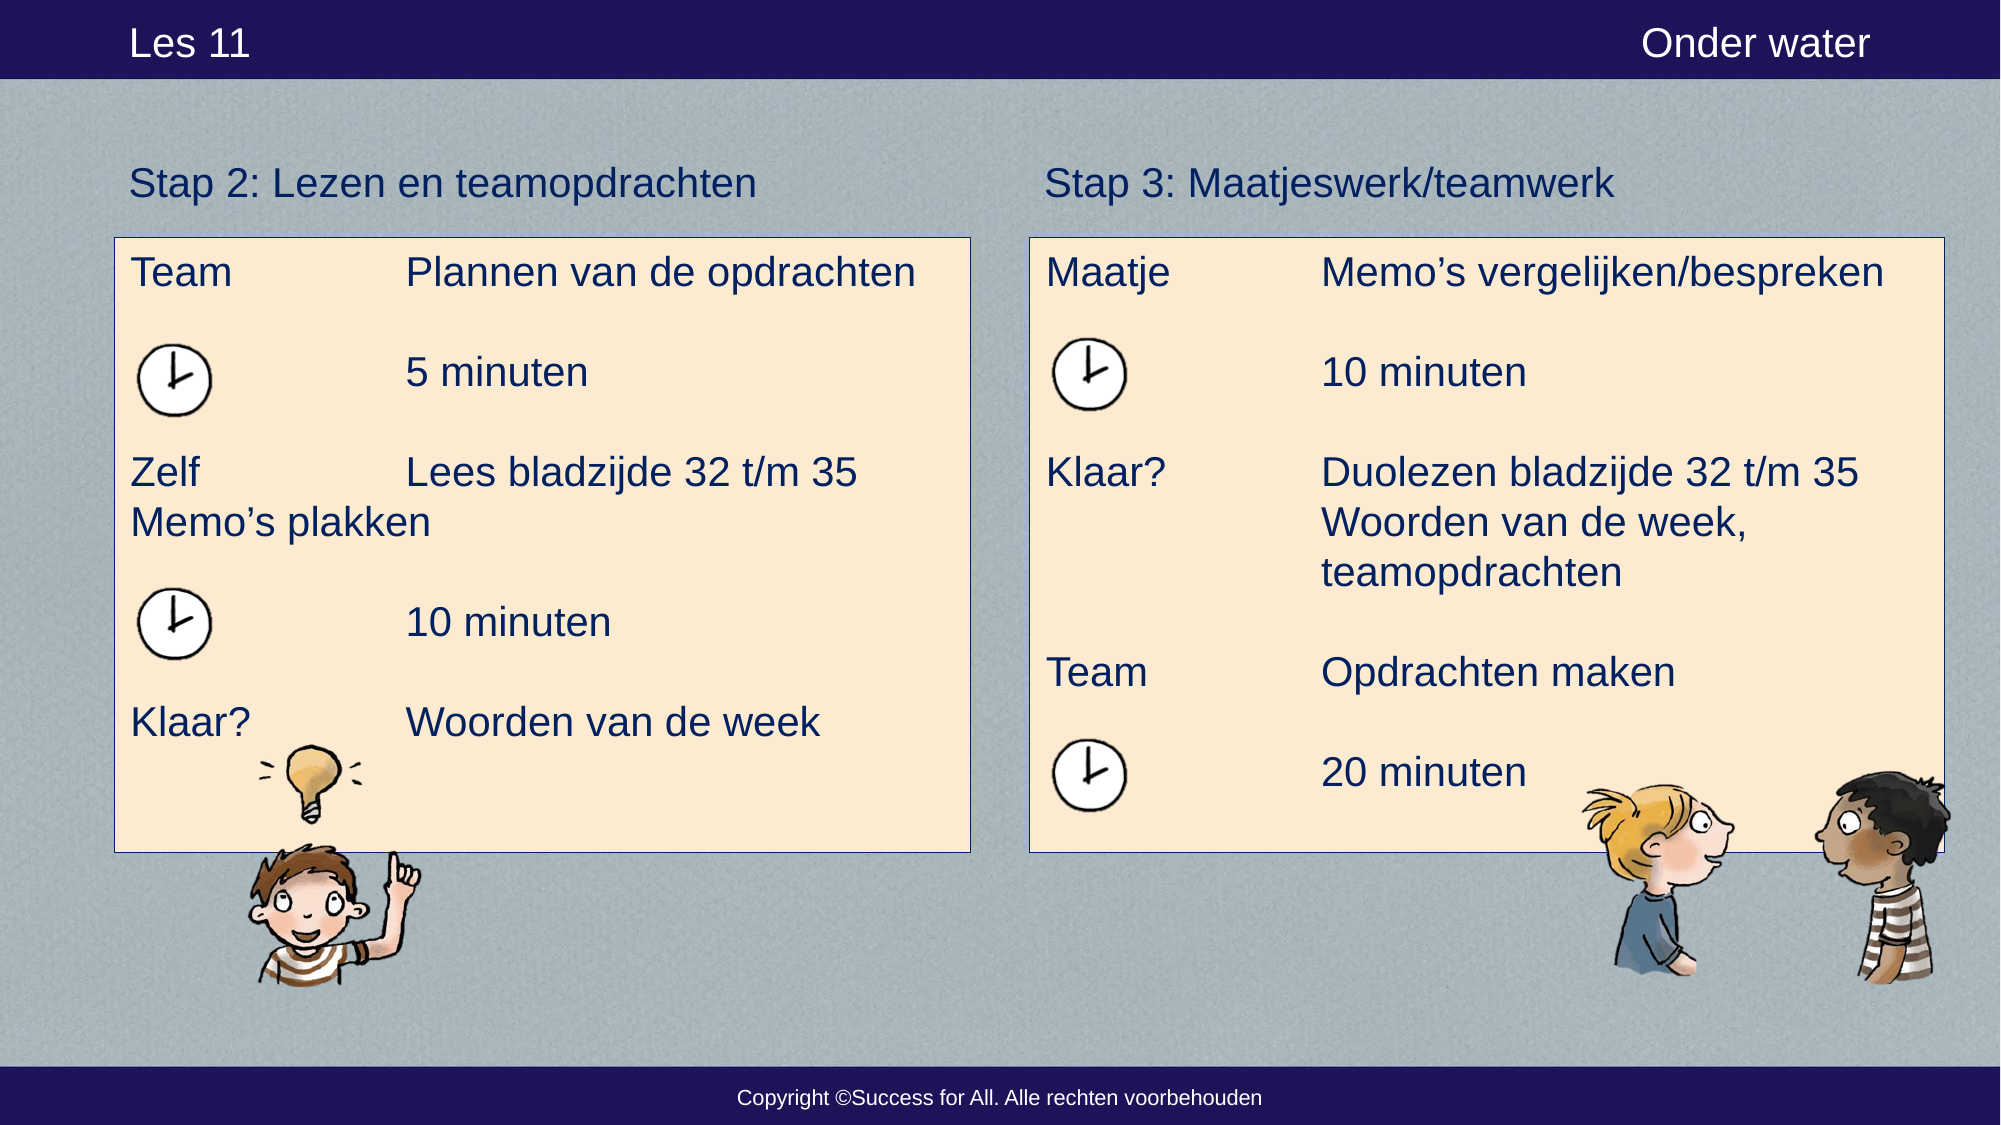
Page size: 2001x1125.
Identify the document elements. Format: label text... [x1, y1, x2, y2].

text_box Stap 2: Lezen en teamopdrachten [114, 148, 907, 214]
text_box Maatje Memo’s vergelijken/bespreken 10 minuten Klaar? Duolezen bladzijde 32 t/m 35 Woorden van de week, teamopdrachten Team Opdrachten maken 20 minuten [1029, 237, 1945, 853]
text_box Onder water [999, 8, 1886, 73]
text_box Les 11 [114, 8, 354, 73]
text_box Team Plannen van de opdrachten 5 minuten Zelf Lees bladzijde 32 t/m 35 Memo’s plakken 10 minuten Klaar? Woorden van de week [114, 237, 971, 853]
text_box Stap 3: Maatjeswerk/teamwerk [1029, 148, 1822, 214]
text_box Copyright ©Success for All. Alle rechten voorbehouden [0, 1076, 2000, 1125]
picture [0, 0, 2001, 1125]
